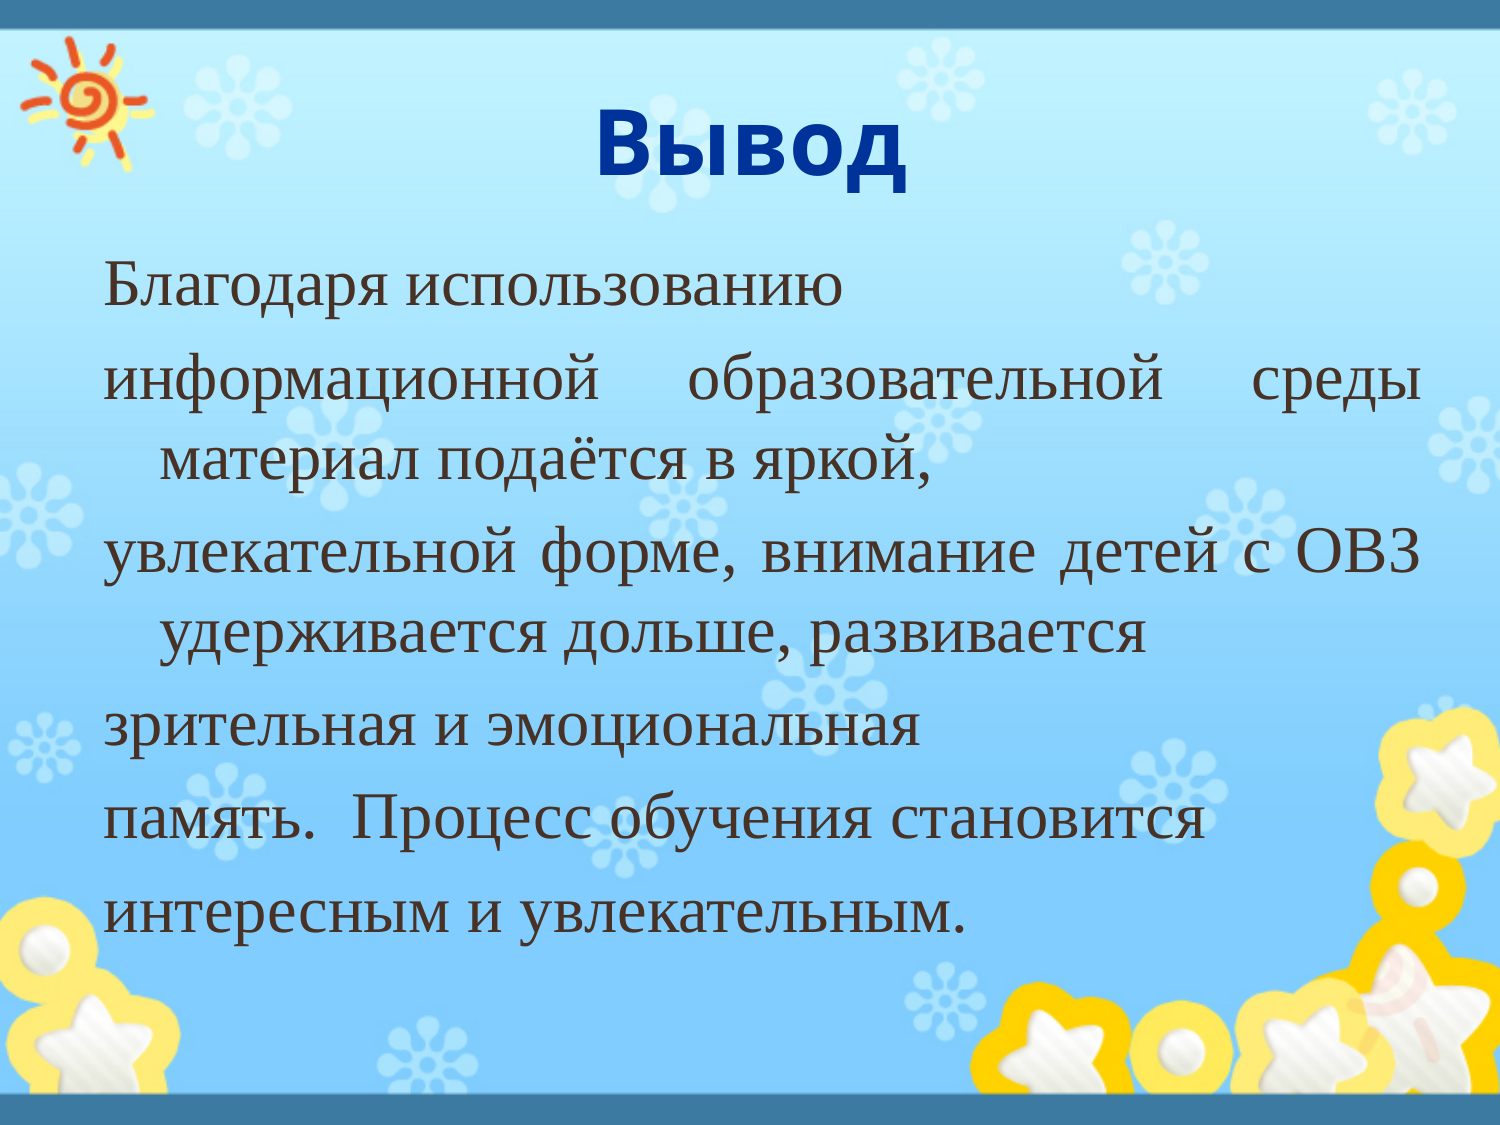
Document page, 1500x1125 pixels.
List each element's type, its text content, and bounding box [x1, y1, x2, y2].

list Благодаря использованию информационной образовательной среды материал подаётся в яркой, увлекательной форме, внимание детей с ОВЗ удерживается дольше, развивается зрительная и эмоциональная память. Процесс обучения становится интересным и увлекательным. [88, 231, 1439, 975]
picture [0, 0, 1500, 1125]
title Вывод [75, 45, 1425, 233]
